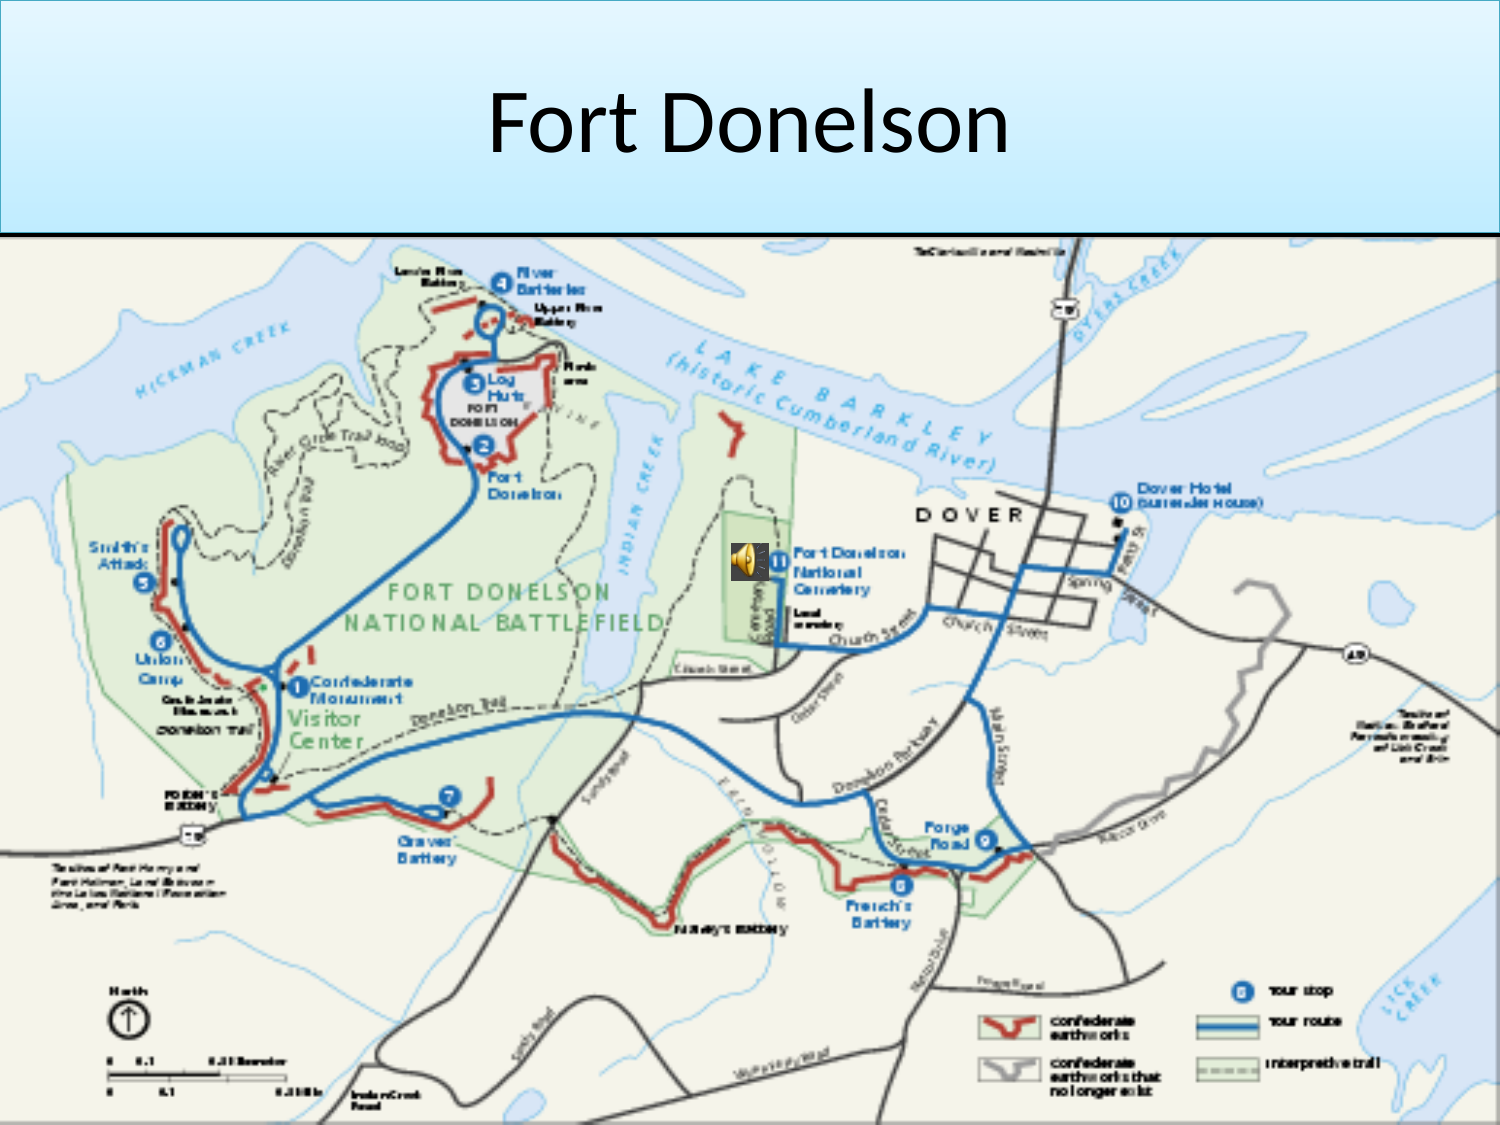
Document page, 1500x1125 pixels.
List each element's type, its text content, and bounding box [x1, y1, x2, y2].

picture [729, 541, 770, 583]
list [0, 237, 1500, 1125]
title Fort Donelson [0, 0, 1500, 233]
